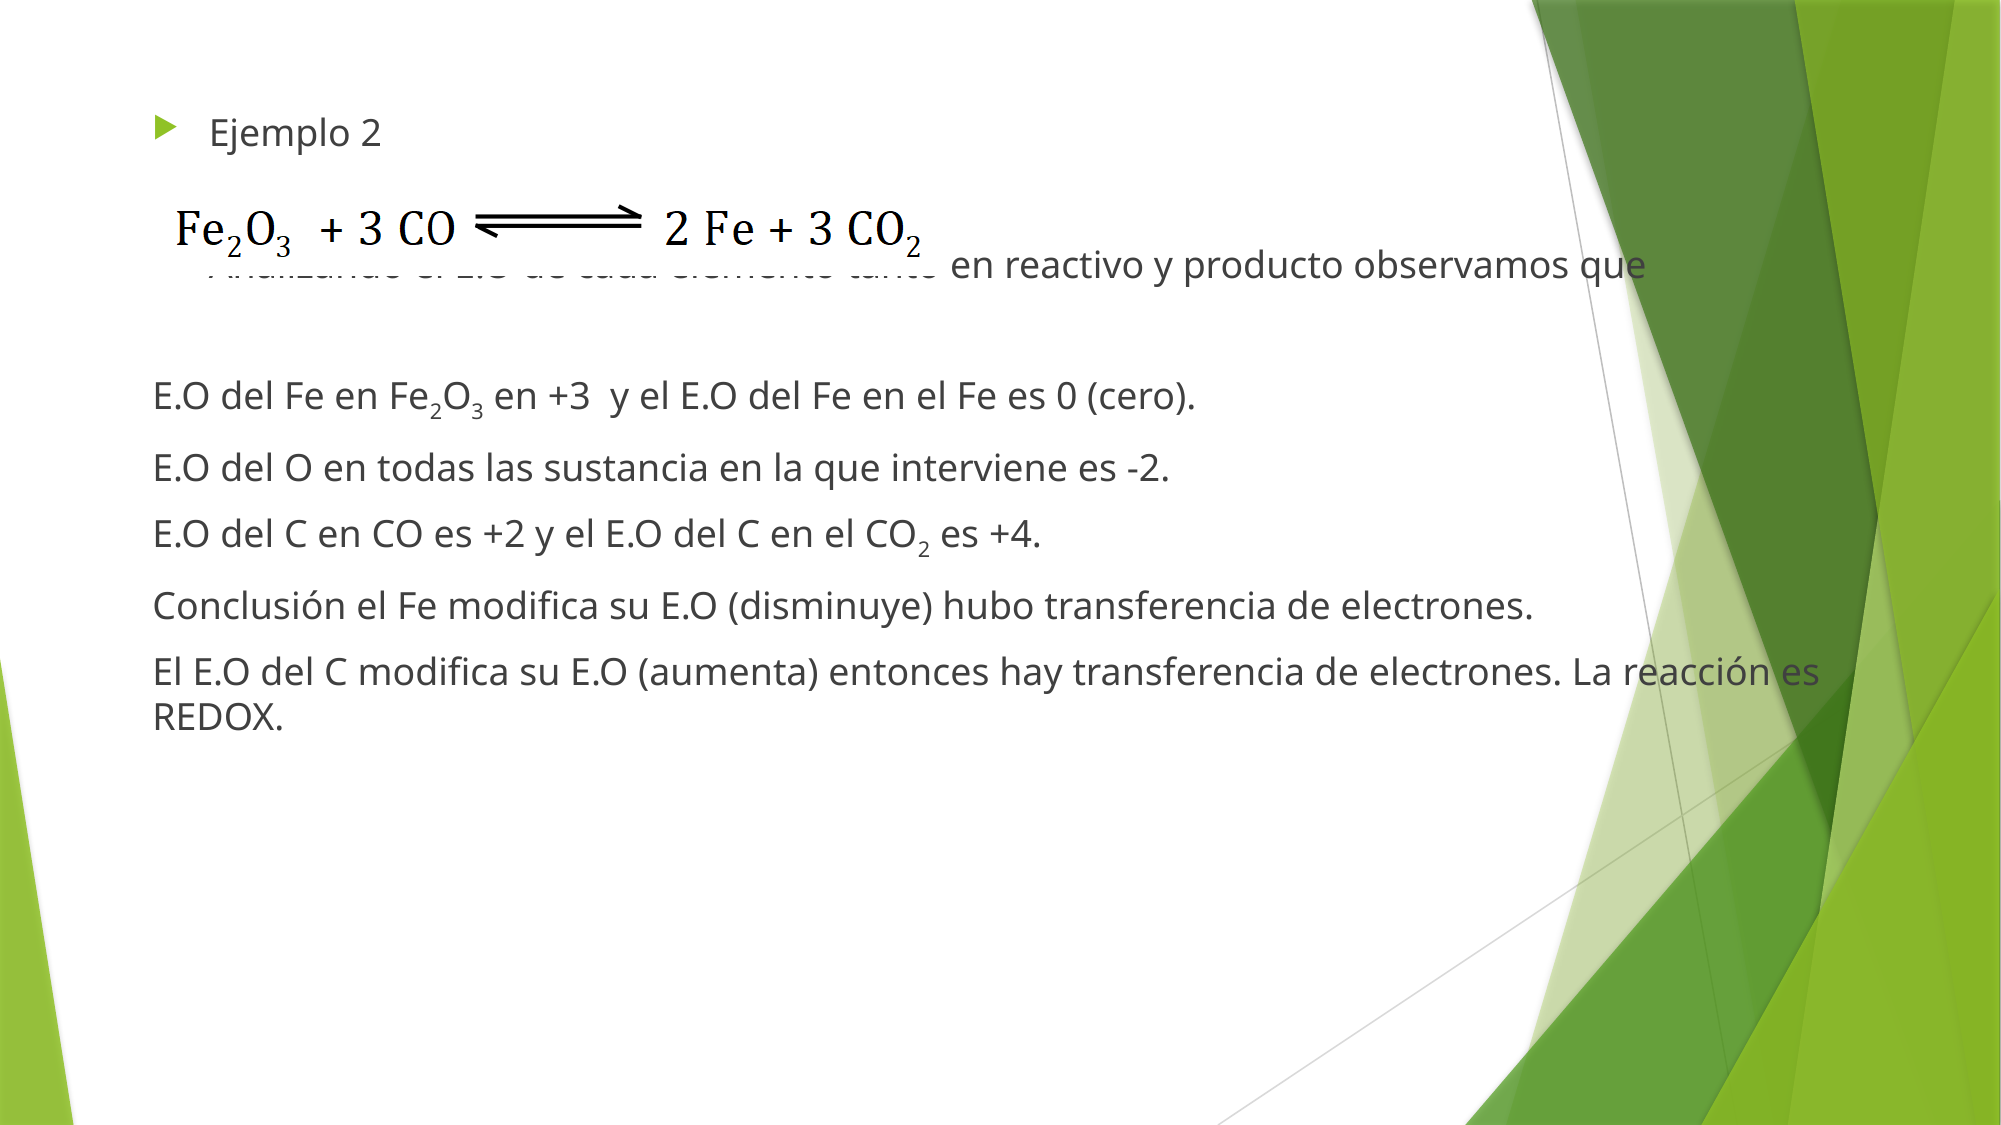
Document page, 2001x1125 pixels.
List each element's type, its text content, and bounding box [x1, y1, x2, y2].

picture [155, 183, 939, 277]
list Ejemplo 2 Analizando el E.O de cada elemento tanto en reactivo y producto observamos que E.O del Fe en Fe2O3 en +3 y el E.O del Fe en el Fe es 0 (cero). E.O del O en todas las sustancia en la que interviene es -2. E.O del C en CO es +2 y el E.O del C en el CO2 es +4. Conclusión el Fe modifica su E.O (disminuye) hubo transferencia de electrones. El E.O del C modifica su E.O (aumenta) entonces hay transferencia de electrones. La reacción es REDOX. [137, 101, 1863, 1014]
